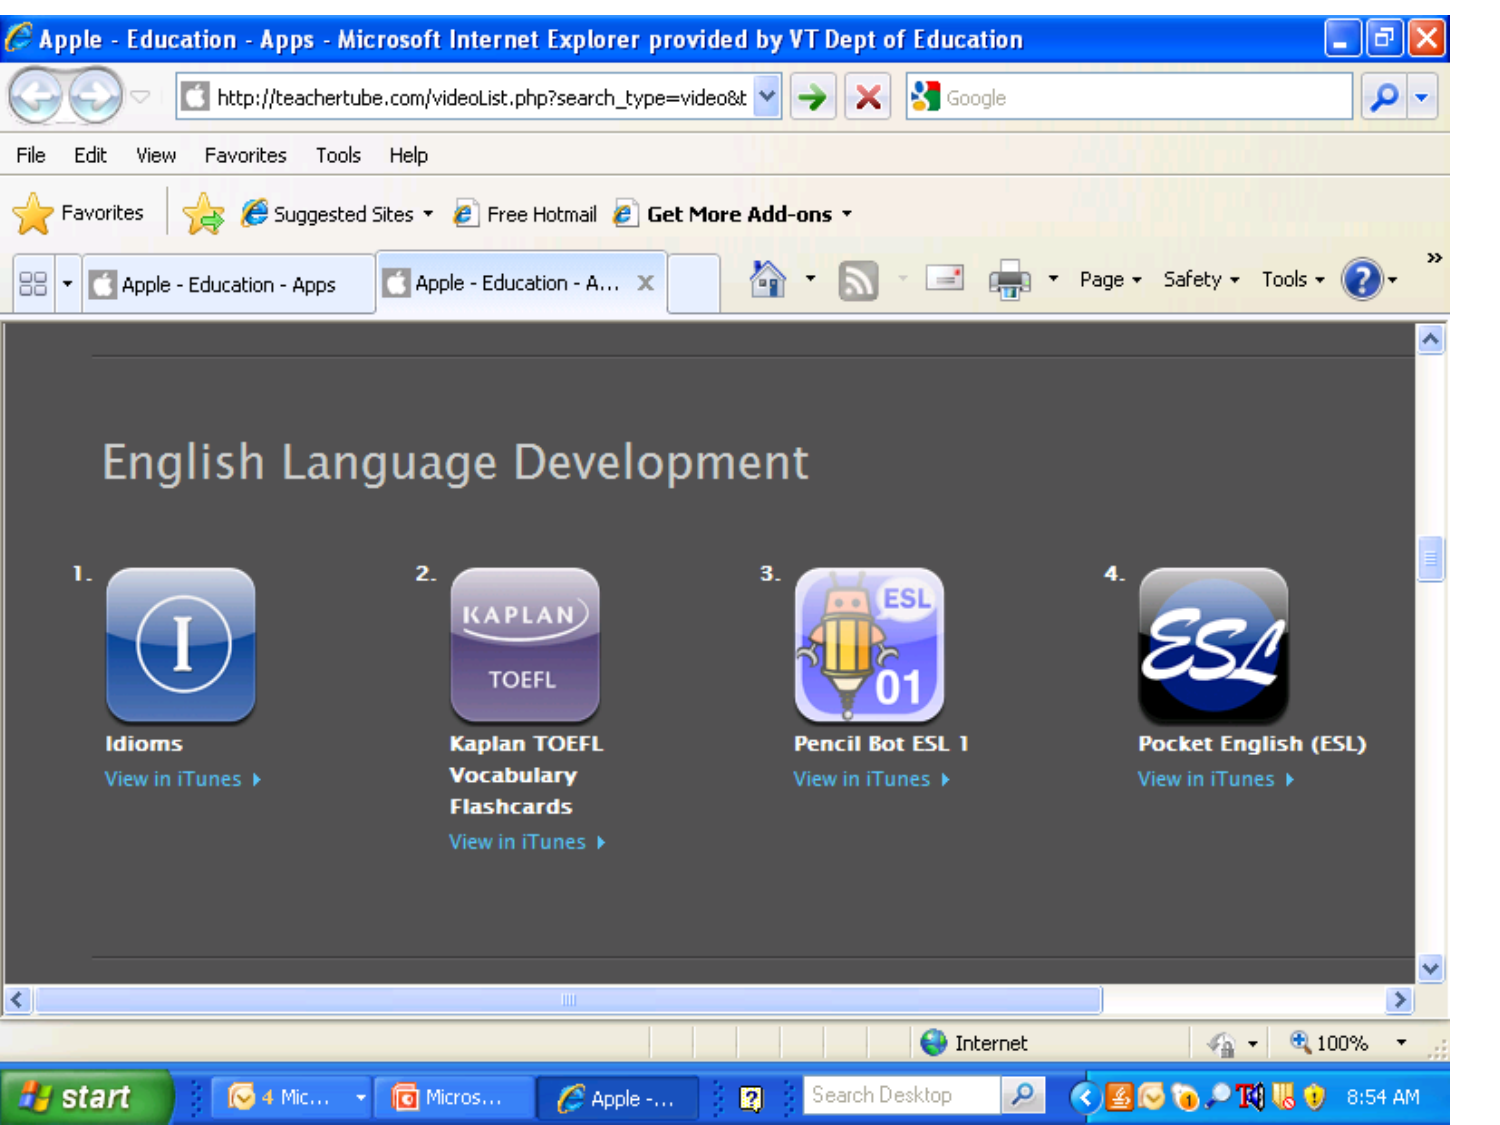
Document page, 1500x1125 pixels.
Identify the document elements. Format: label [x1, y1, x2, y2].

list [0, 15, 1451, 1125]
